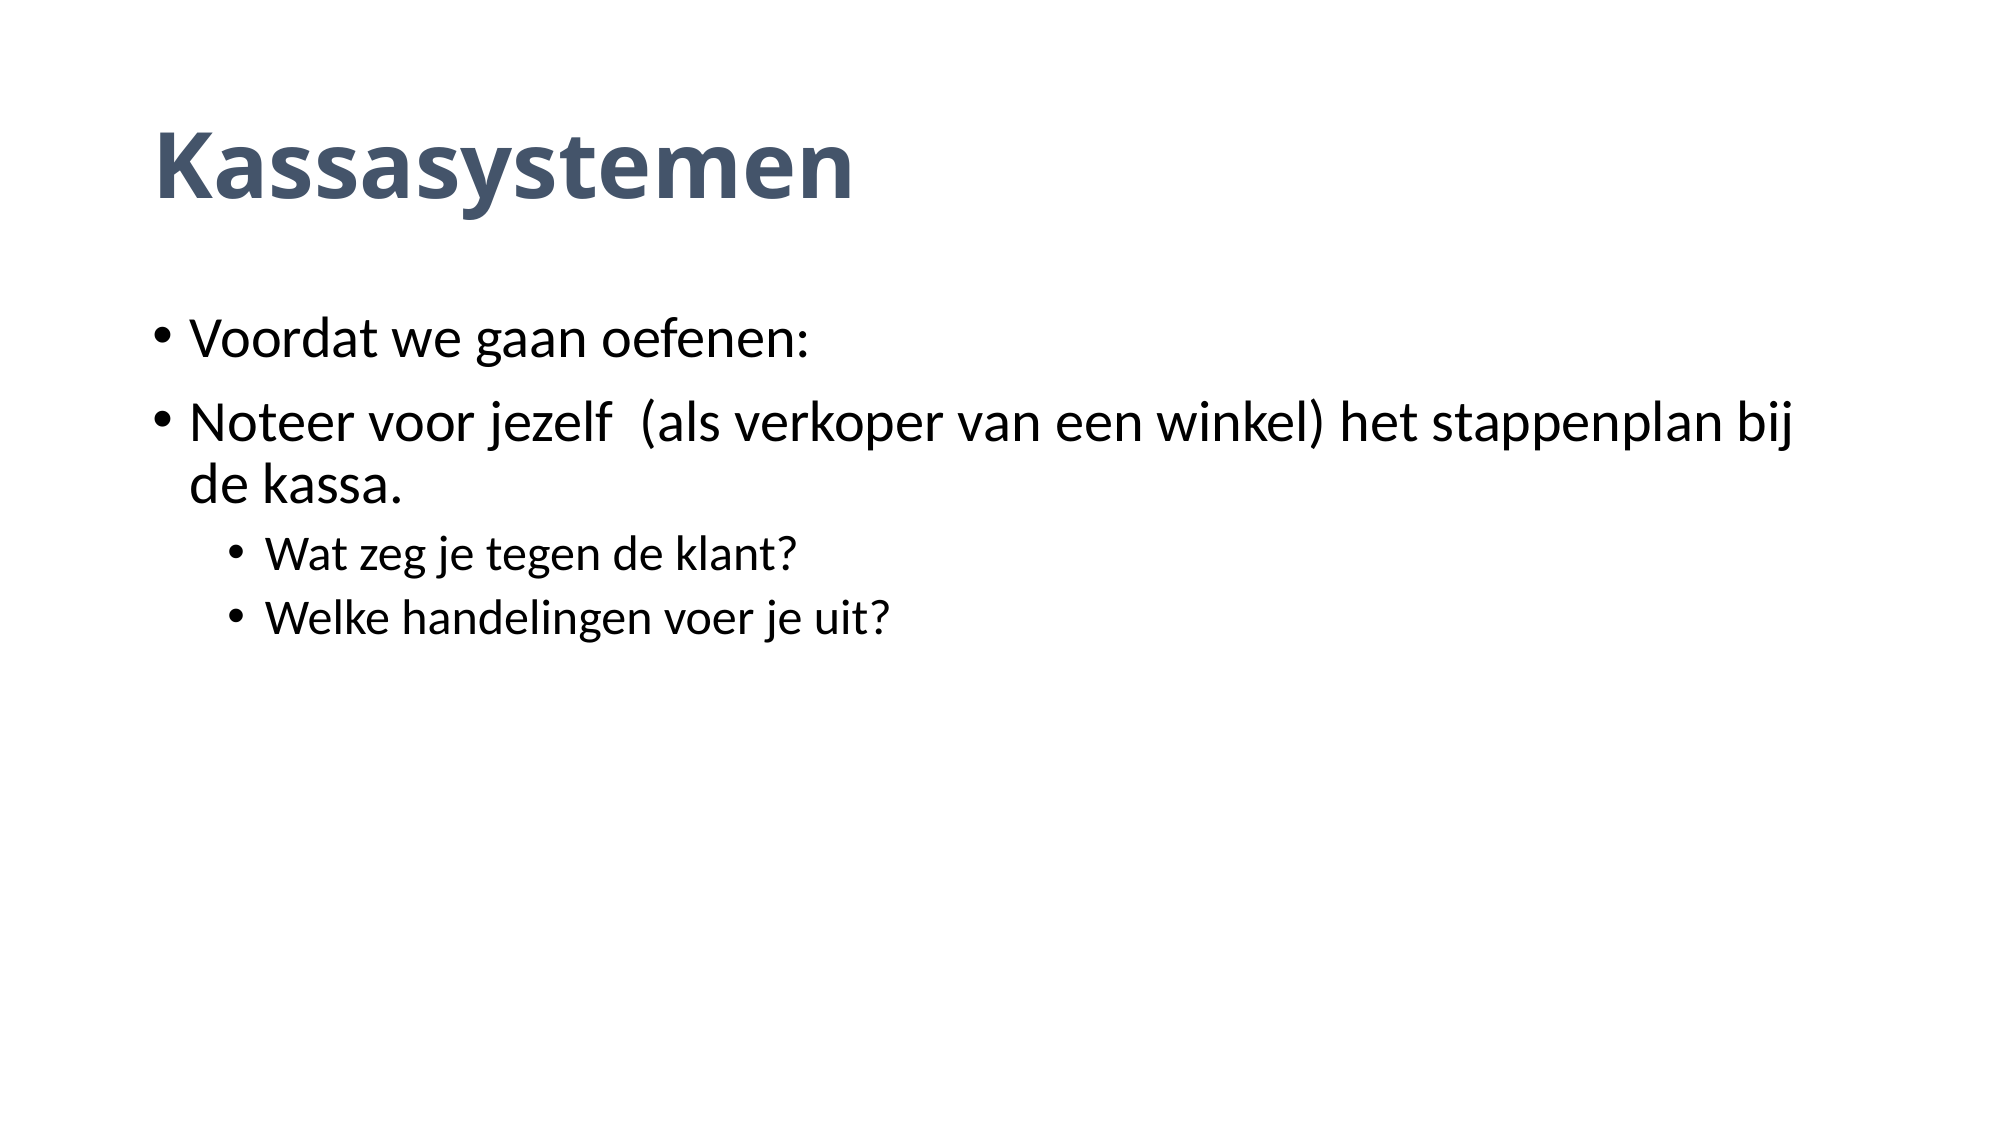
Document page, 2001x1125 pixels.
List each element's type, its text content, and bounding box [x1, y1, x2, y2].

title Kassasystemen [137, 59, 1863, 278]
list Voordat we gaan oefenen: Noteer voor jezelf (als verkoper van een winkel) het stappenplan bij de kassa. Wat zeg je tegen de klant? Welke handelingen voer je uit? [137, 299, 1863, 1014]
